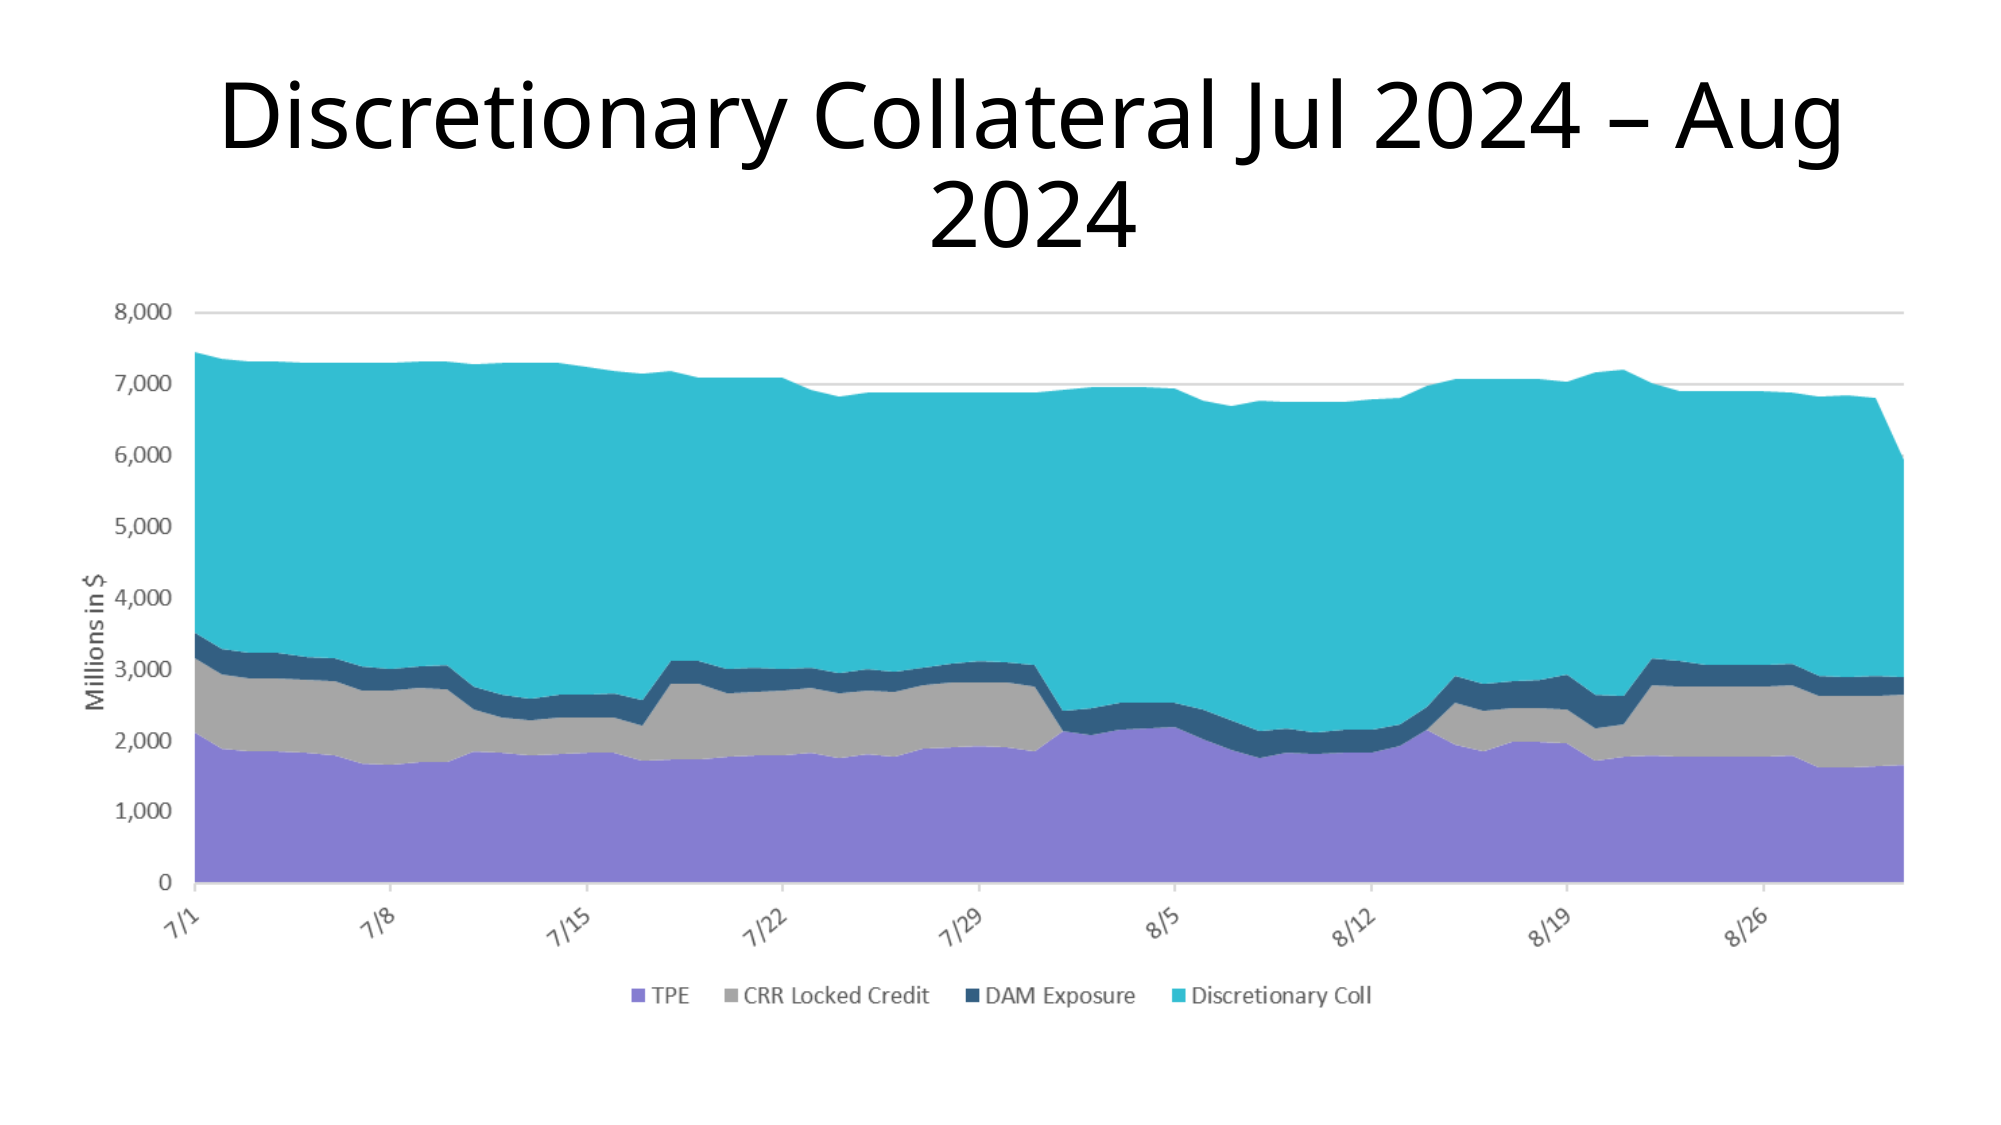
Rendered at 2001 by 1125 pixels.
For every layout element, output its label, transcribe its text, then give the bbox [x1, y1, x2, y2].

picture [36, 282, 1958, 1036]
title Discretionary Collateral Jul 2024 – Aug 2024 [137, 59, 1930, 278]
